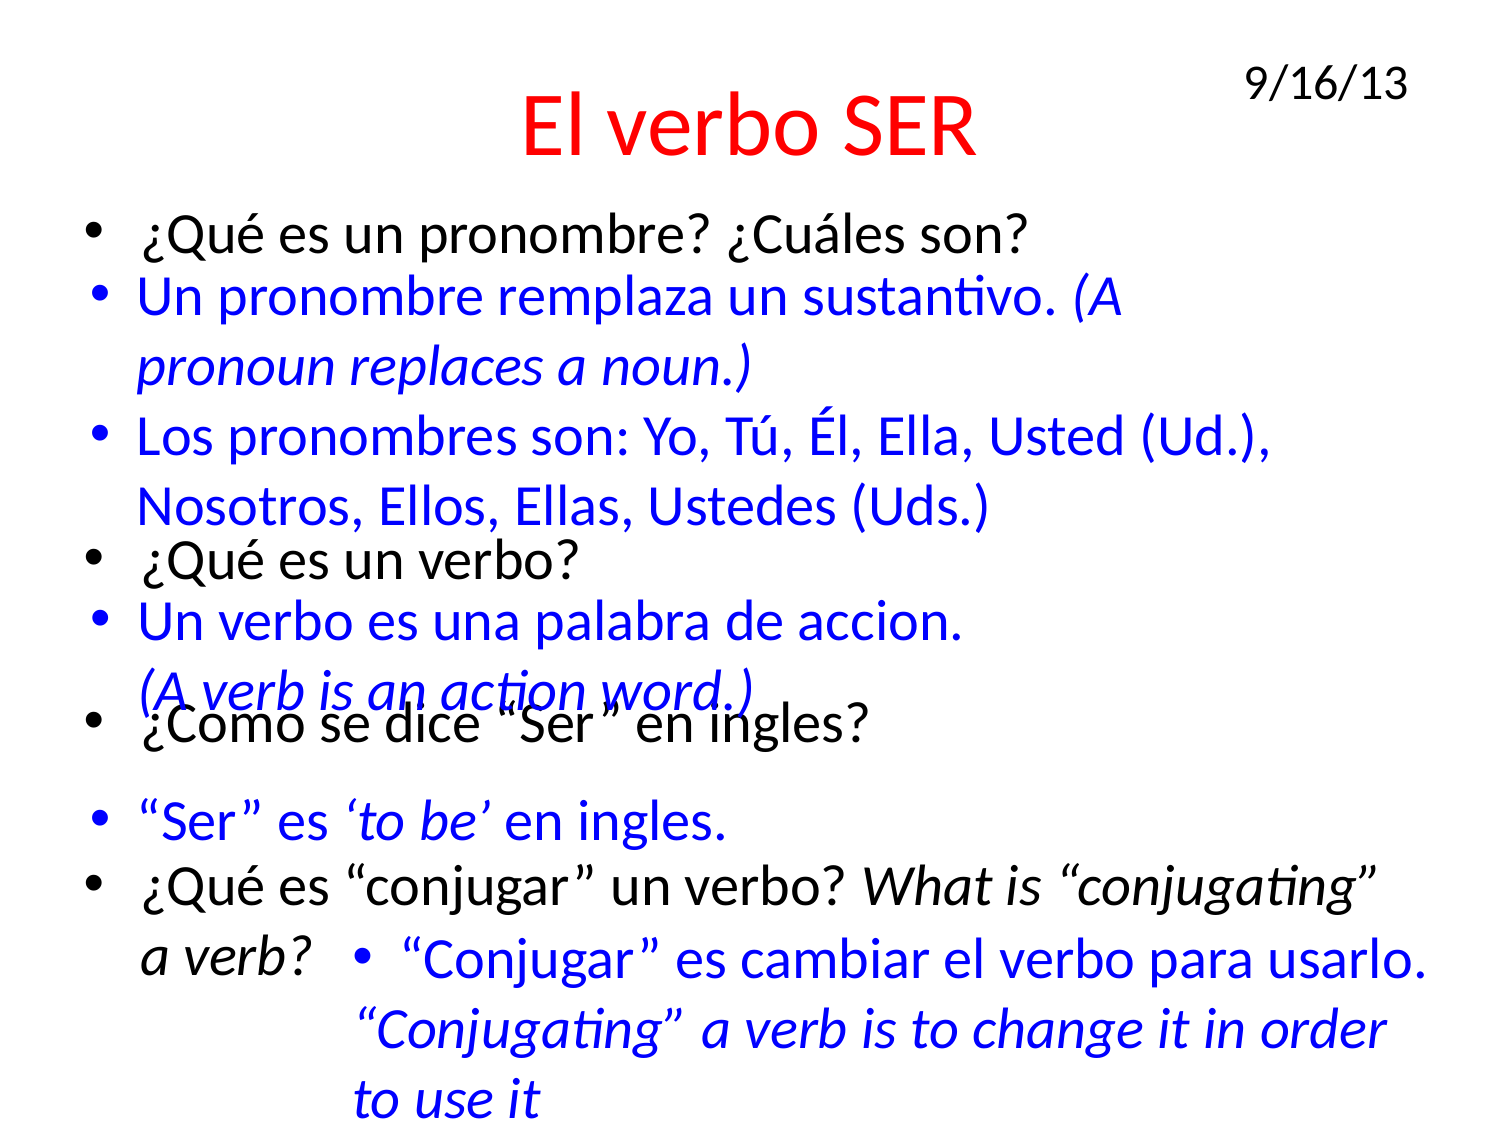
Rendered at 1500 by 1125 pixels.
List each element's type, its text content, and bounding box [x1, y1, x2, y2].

text_box 9/16/13 [1229, 41, 1424, 117]
title El verbo SER [75, 24, 1425, 187]
text_box Un verbo es una palabra de accion. (A verb is an action word.) [75, 574, 1013, 730]
text_box “Ser” es ‘to be’ en ingles. [75, 774, 1075, 860]
text_box “Conjugar” es cambiar el verbo para usarlo. “Conjugating” a verb is to change it in order to use it [337, 912, 1463, 1125]
text_box Un pronombre remplaza un sustantivo. (A pronoun replaces a noun.) Los pronombres son: Yo, Tú, Él, Ella, Usted (Ud.), Nosotros, Ellos, Ellas, Ustedes (Uds.) [75, 249, 1313, 545]
list ¿Qué es un pronombre? ¿Cuáles son? ¿Qué es un verbo? ¿Como se dice “Ser” en ingles? ¿Qué es “conjugar” un verbo? What is “conjugating” a verb? [68, 187, 1438, 1113]
